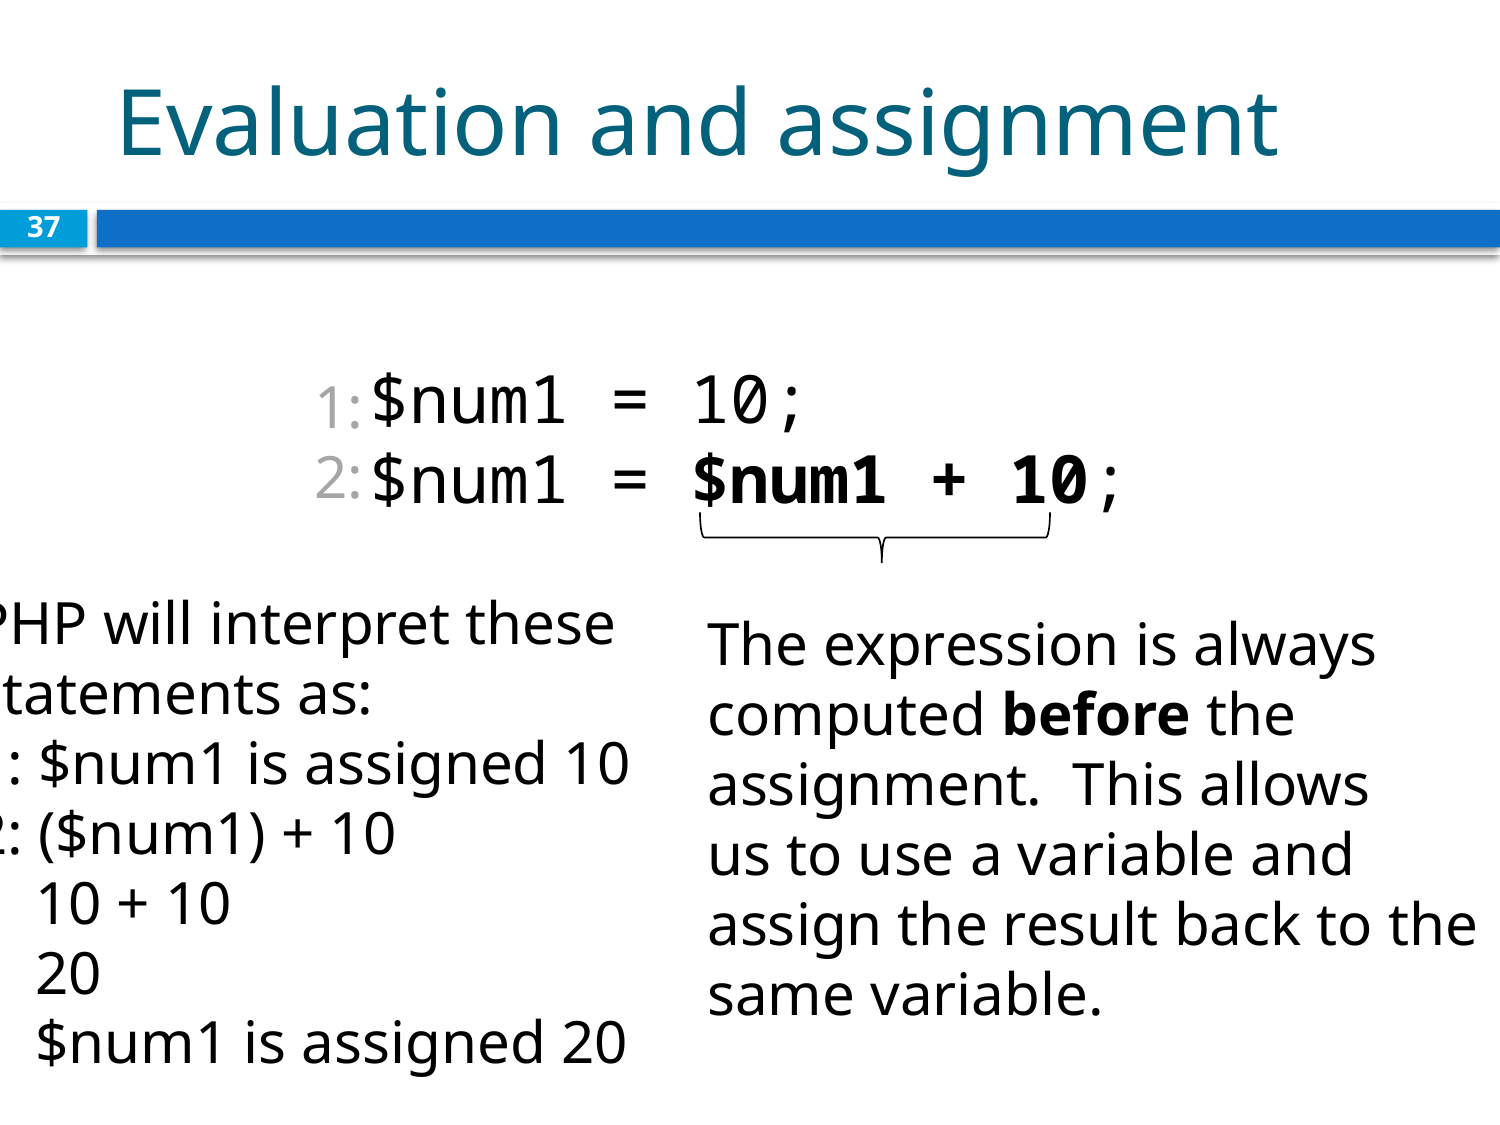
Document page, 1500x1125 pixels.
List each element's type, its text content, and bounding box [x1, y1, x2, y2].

slide_number 37 [0, 208, 88, 249]
text_box PHP will interpret these statements as: 1: $num1 is assigned 10 2: ($num1) + 10 10 + 10 20 $num1 is assigned 20 [0, 578, 661, 1084]
text_box The expression is always computed before the assignment. This allows us to use a variable and assign the result back to the same variable. [692, 599, 1493, 1035]
text_box $num1 = 10; $num1 = $num1 + 10; [355, 349, 1145, 525]
text_box [699, 512, 1051, 564]
text_box 1: 2: [300, 362, 394, 518]
title Evaluation and assignment [100, 37, 1439, 201]
